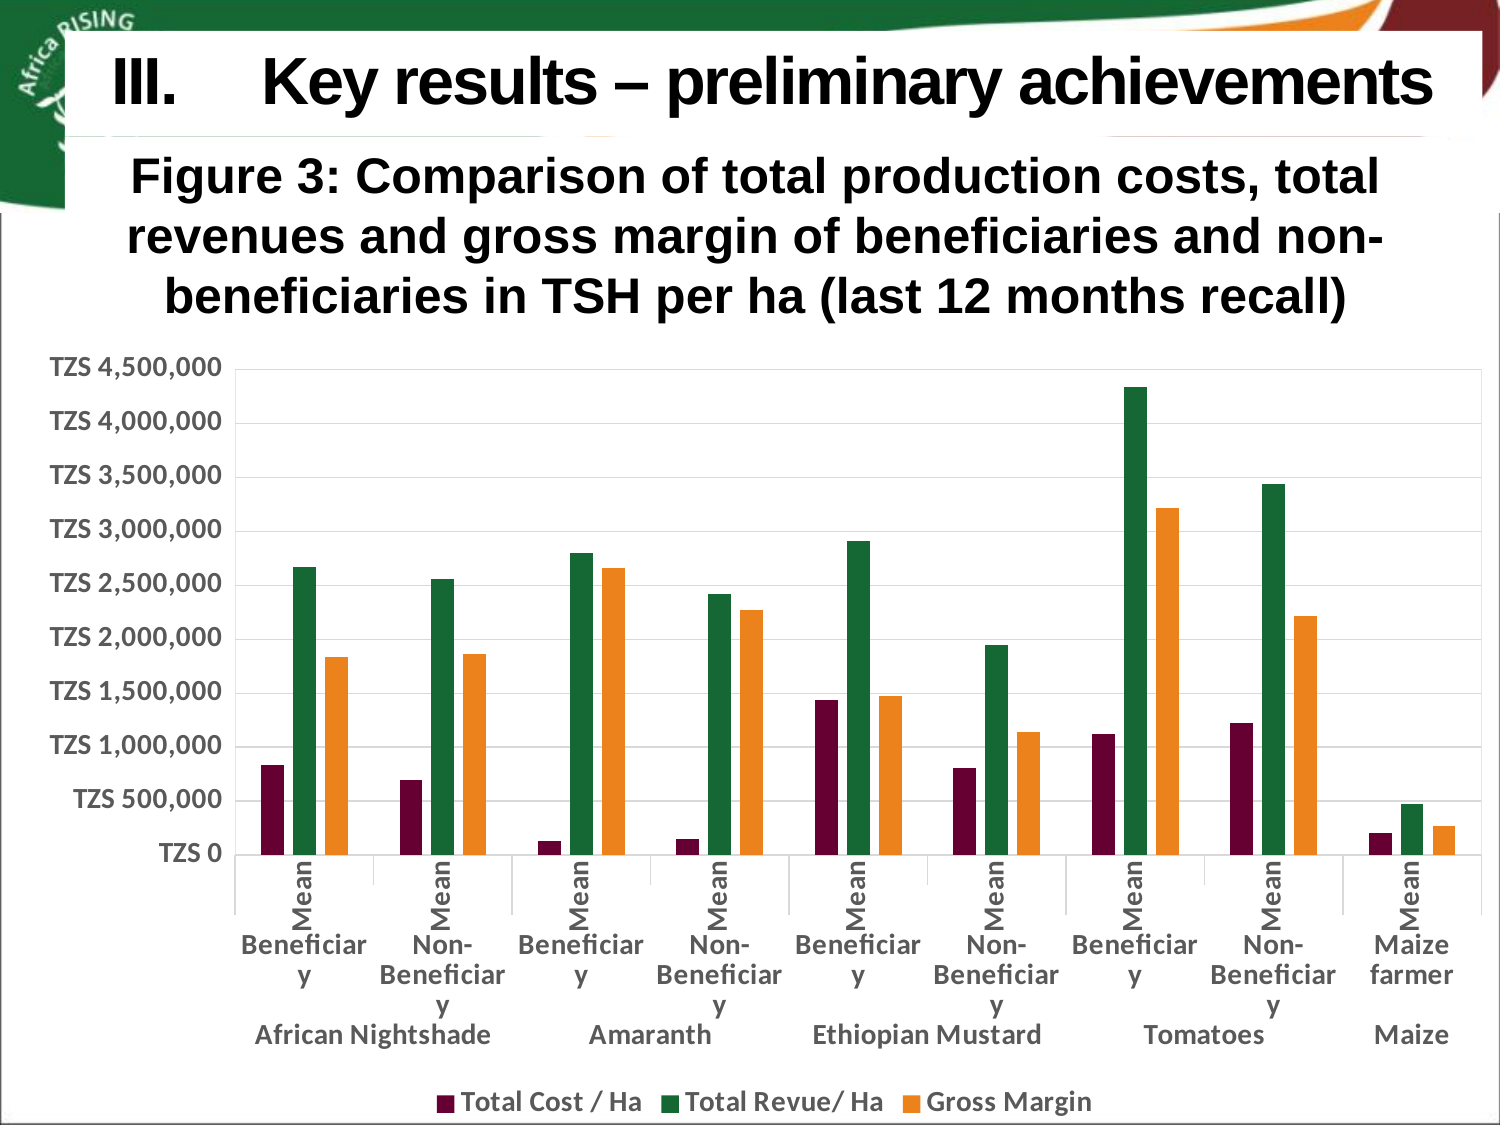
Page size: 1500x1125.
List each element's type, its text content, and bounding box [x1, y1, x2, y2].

text_box Figure 3: Comparison of total production costs, total revenues and gross margin of beneficiaries and non-beneficiaries in TSH per ha (last 12 months recall) [64, 136, 1447, 307]
text_box III. Key results – preliminary achievements [64, 30, 1483, 137]
chart [28, 313, 1500, 1125]
picture [0, 0, 1500, 1125]
